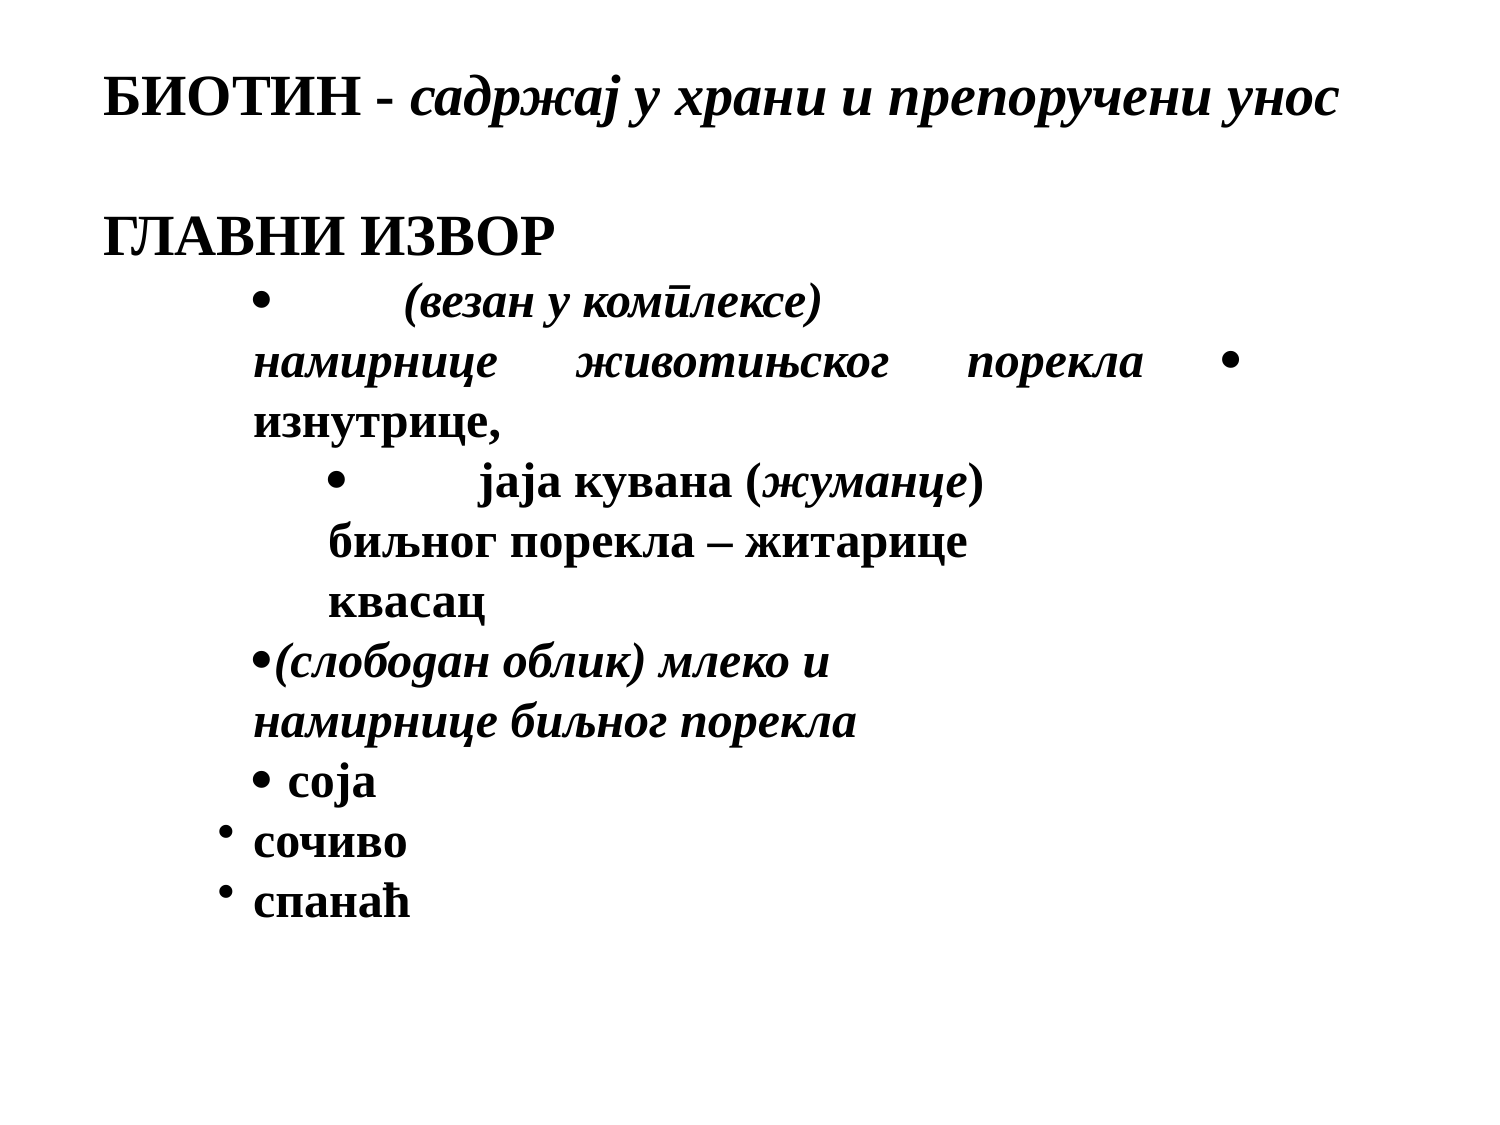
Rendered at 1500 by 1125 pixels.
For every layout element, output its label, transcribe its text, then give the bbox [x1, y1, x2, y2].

text_box БИОТИН - садржај у храни и препоручени унос ГЛАВНИ ИЗВОР · (везан у комплексе) намирнице животињског порекла · изнутрице, · јаја кувана (жуманце) биљног порекла – житарице квасац ·(слободан облик) млеко и намирнице биљног порекла · соја сочиво спанаћ [88, 50, 1364, 995]
